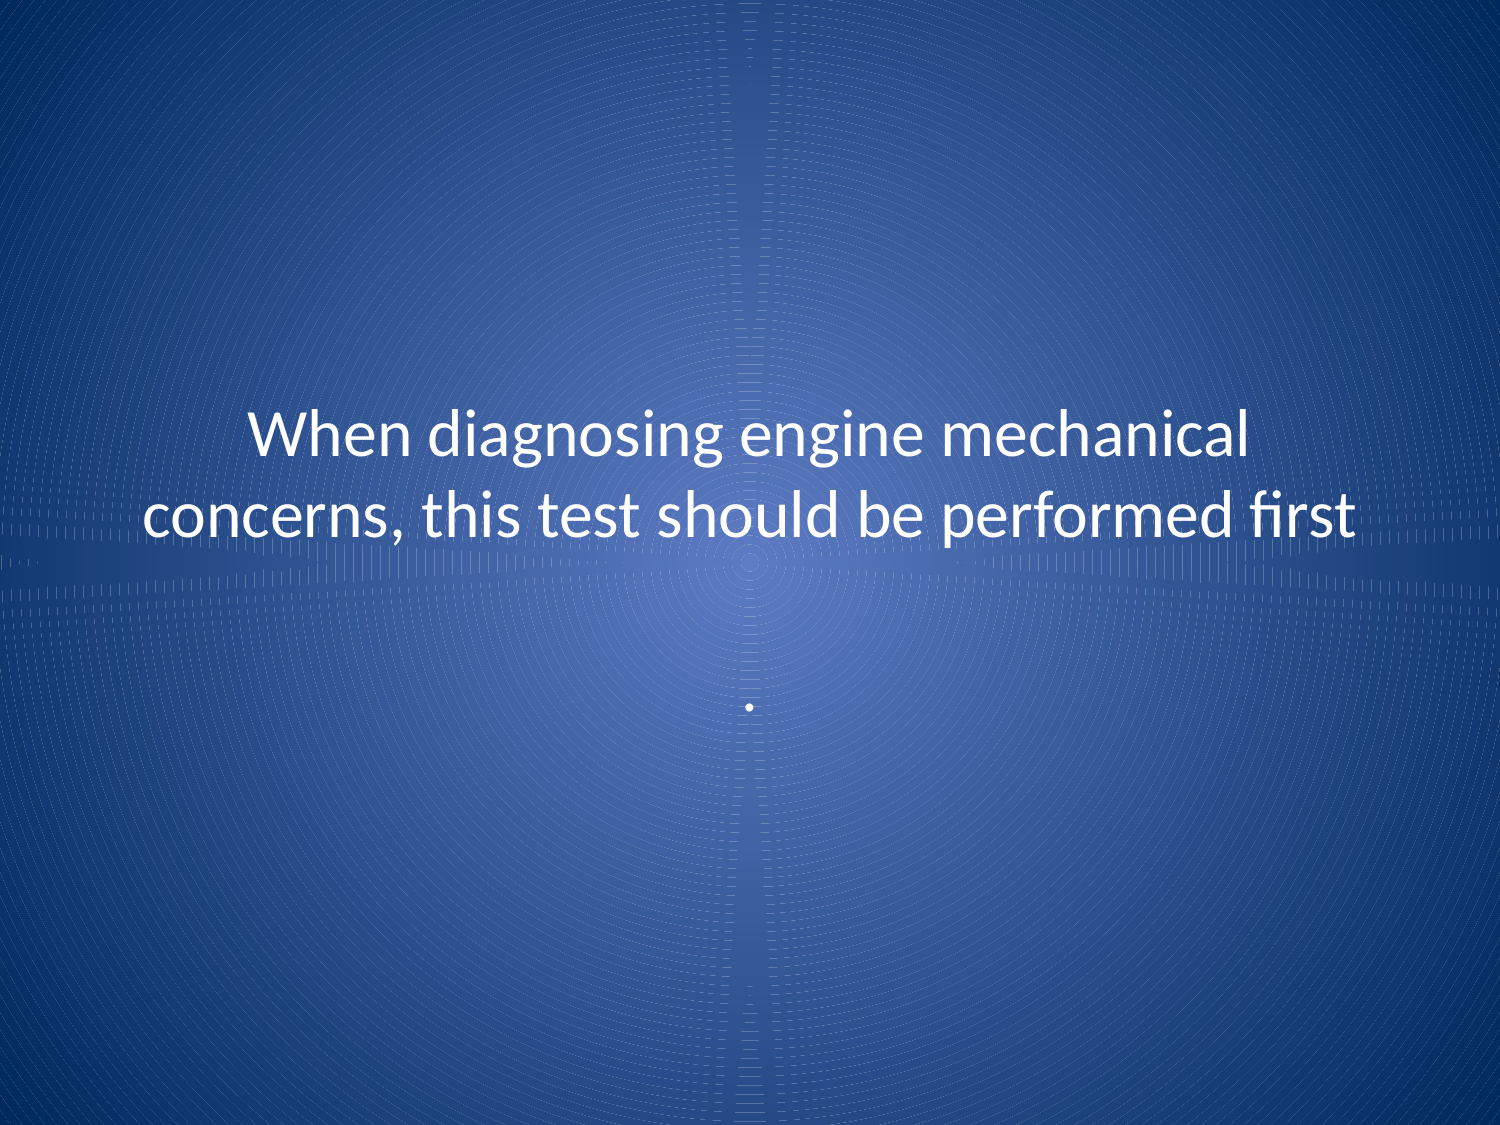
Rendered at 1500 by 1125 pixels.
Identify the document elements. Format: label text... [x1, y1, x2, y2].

title When diagnosing engine mechanical concerns, this test should be performed first [112, 349, 1388, 591]
subtitle . [225, 637, 1275, 925]
